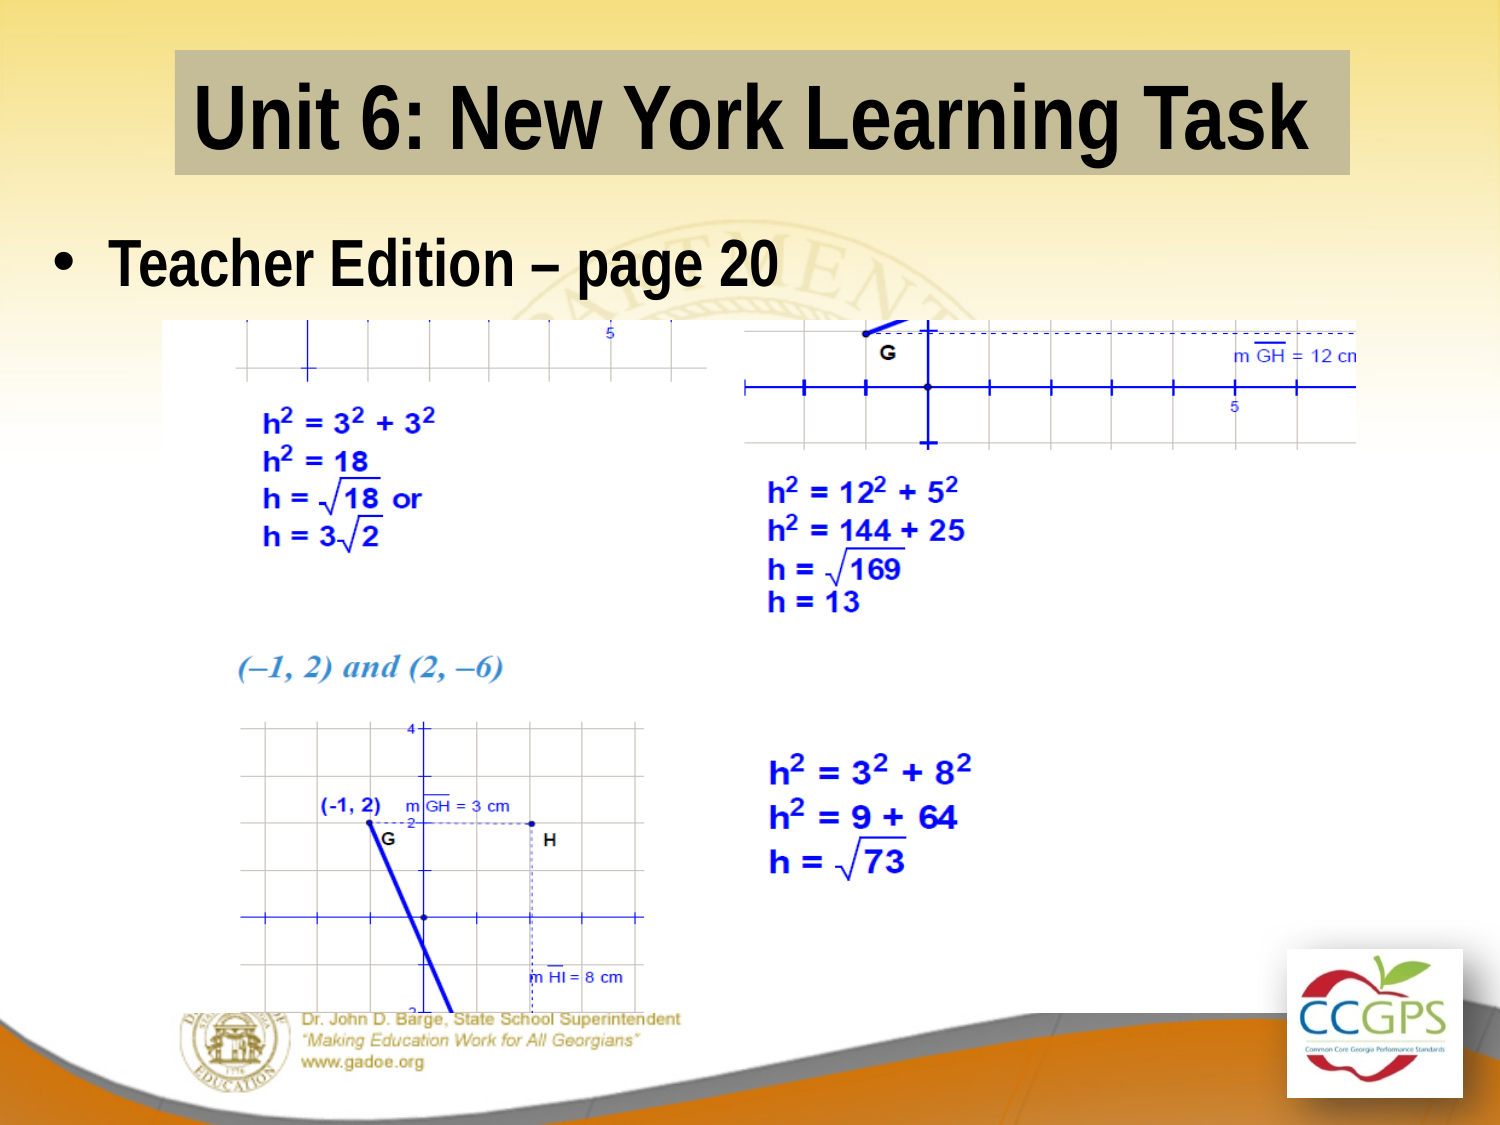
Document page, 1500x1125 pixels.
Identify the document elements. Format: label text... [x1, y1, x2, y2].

picture [0, 0, 1500, 1125]
list Teacher Edition – page 20 [37, 212, 1463, 326]
title Unit 6: New York Learning Task [174, 49, 1351, 176]
